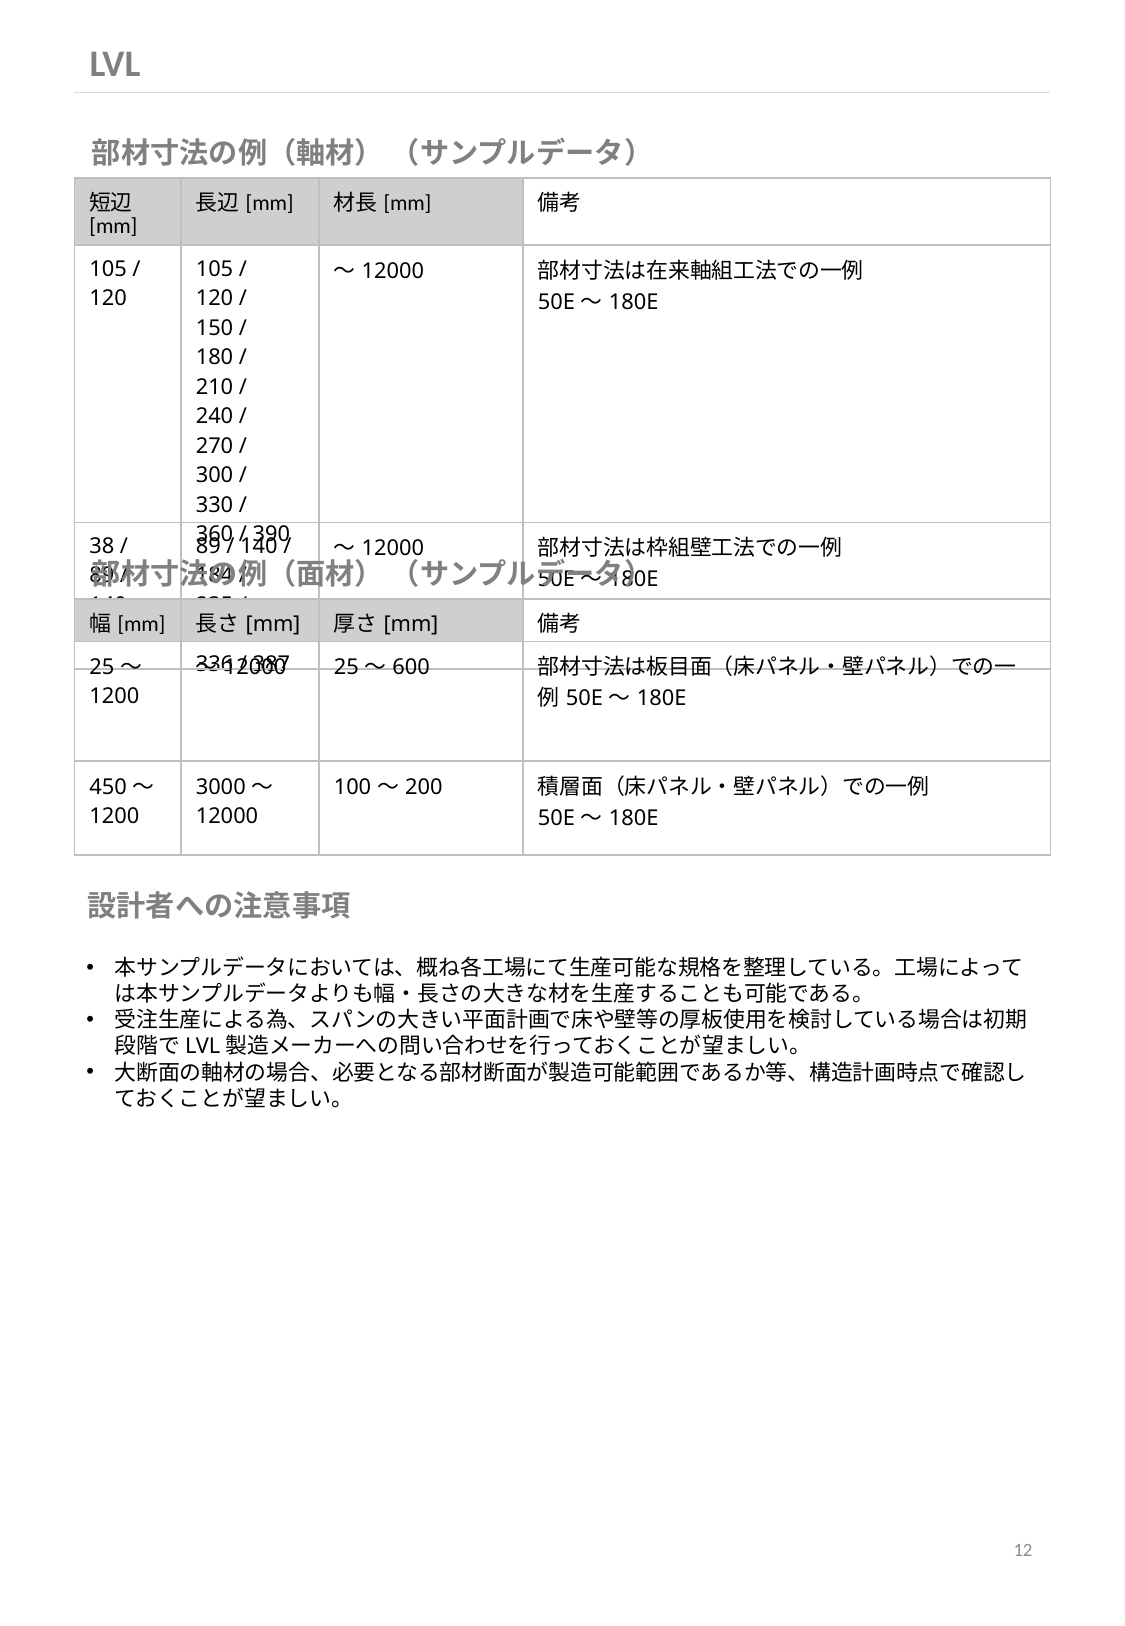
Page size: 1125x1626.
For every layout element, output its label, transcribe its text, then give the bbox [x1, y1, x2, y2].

table_cell 105 / 120 / 150 / 180 / 210 / 240 / 270 / 300 / 330 / 360 / 390 [182, 246, 318, 522]
table_cell ～12000 [182, 642, 318, 760]
table_cell ～12000 [320, 246, 522, 522]
table_cell 積層面（床パネル・壁パネル）での一例 50E～180E [524, 762, 1050, 854]
table_header 長さ[mm] [182, 600, 318, 641]
table_header 厚さ[mm] [320, 600, 522, 641]
table_header 短辺[mm] [75, 179, 180, 244]
table_cell 部材寸法は在来軸組工法での一例 50E～180E [524, 246, 1050, 522]
text_box 本サンプルデータにおいては、概ね各工場にて生産可能な規格を整理している。工場によっては本サンプルデータよりも幅・長さの大きな材を生産することも可能である。 受注生産による為、スパンの大きい平面計画で床や壁等の厚板使用を検討している場合は初期段階でLVL製造メーカーへの問い合わせを行っておくことが望ましい。 大断面の軸材の場合、必要となる部材断面が製造可能範囲であるか等、構造計画時点で確認しておくことが望ましい。 [71, 946, 1048, 1119]
table_cell 25～1200 [75, 642, 180, 760]
table_header 備考 [524, 179, 1050, 244]
slide_number 12 [794, 1506, 1048, 1593]
table_header 長辺[mm] [182, 179, 318, 244]
table_cell 3000～12000 [182, 762, 318, 854]
text_box LVL [74, 31, 156, 92]
table_header 材長[mm] [320, 179, 522, 244]
table_header 備考 [524, 600, 1050, 641]
text_box 部材寸法の例（面材） （サンプルデータ） [77, 548, 669, 598]
text_box 部材寸法の例（軸材） （サンプルデータ） [77, 127, 669, 177]
table_cell ～12000 [320, 523, 522, 548]
table_cell 89 / 140 / 184 / 235 / 286 / 336 / 387 [182, 523, 318, 548]
table_cell 部材寸法は枠組壁工法での一例 50E～180E [524, 523, 1050, 598]
table_cell 450～1200 [75, 762, 180, 854]
text_box 設計者への注意事項 [72, 880, 366, 931]
table_cell 105 / 120 [75, 246, 180, 522]
table_cell 100～200 [320, 762, 522, 854]
table_cell 38 / 89 / 140 [75, 523, 180, 598]
table_cell 25～600 [320, 642, 522, 760]
table_header 幅[mm] [75, 600, 180, 641]
table_cell 部材寸法は板目面（床パネル・壁パネル）での一例50E～180E [524, 642, 1050, 760]
